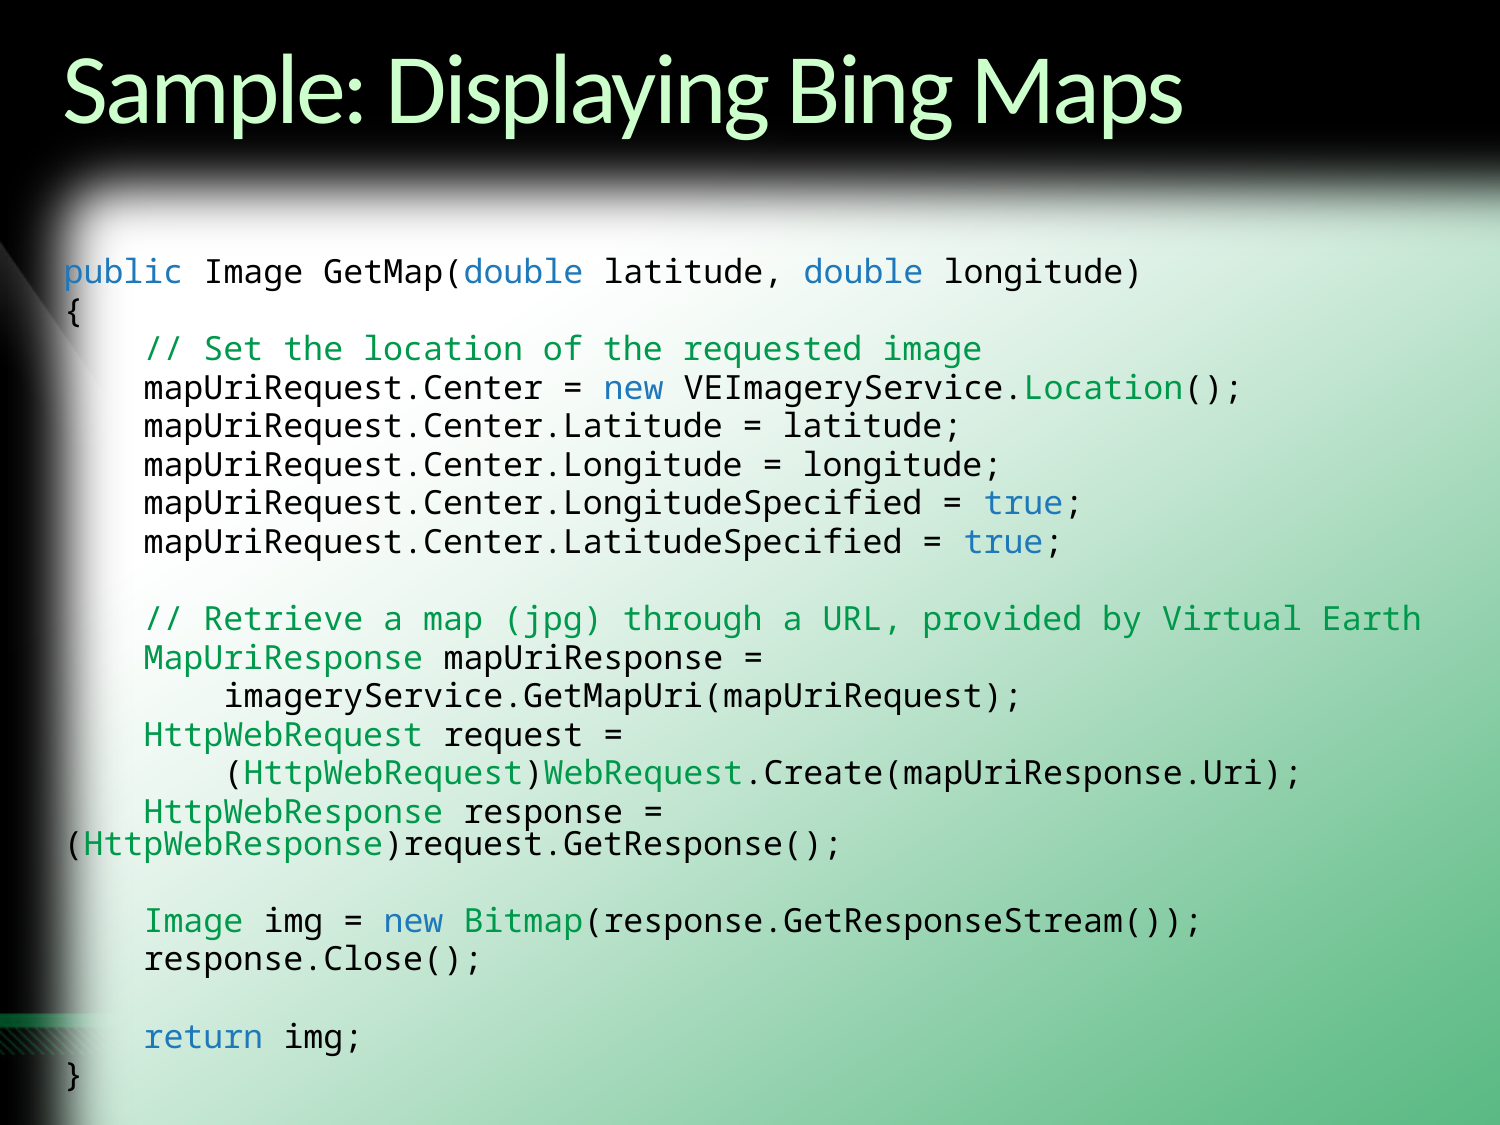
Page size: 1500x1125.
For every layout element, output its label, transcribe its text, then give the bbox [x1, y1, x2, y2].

picture [0, 0, 1500, 1125]
list public Image GetMap(double latitude, double longitude) { // Set the location of the requested image mapUriRequest.Center = new VEImageryService.Location(); mapUriRequest.Center.Latitude = latitude; mapUriRequest.Center.Longitude = longitude; mapUriRequest.Center.LongitudeSpecified = true; mapUriRequest.Center.LatitudeSpecified = true; // Retrieve a map (jpg) through a URL, provided by Virtual Earth MapUriResponse mapUriResponse = imageryService.GetMapUri(mapUriRequest); HttpWebRequest request = (HttpWebRequest)WebRequest.Create(mapUriResponse.Uri); HttpWebResponse response = (HttpWebResponse)request.GetResponse(); Image img = new Bitmap(response.GetResponseStream()); response.Close(); return img; } [63, 257, 1433, 537]
title Sample: Displaying Bing Maps [62, 37, 1438, 147]
